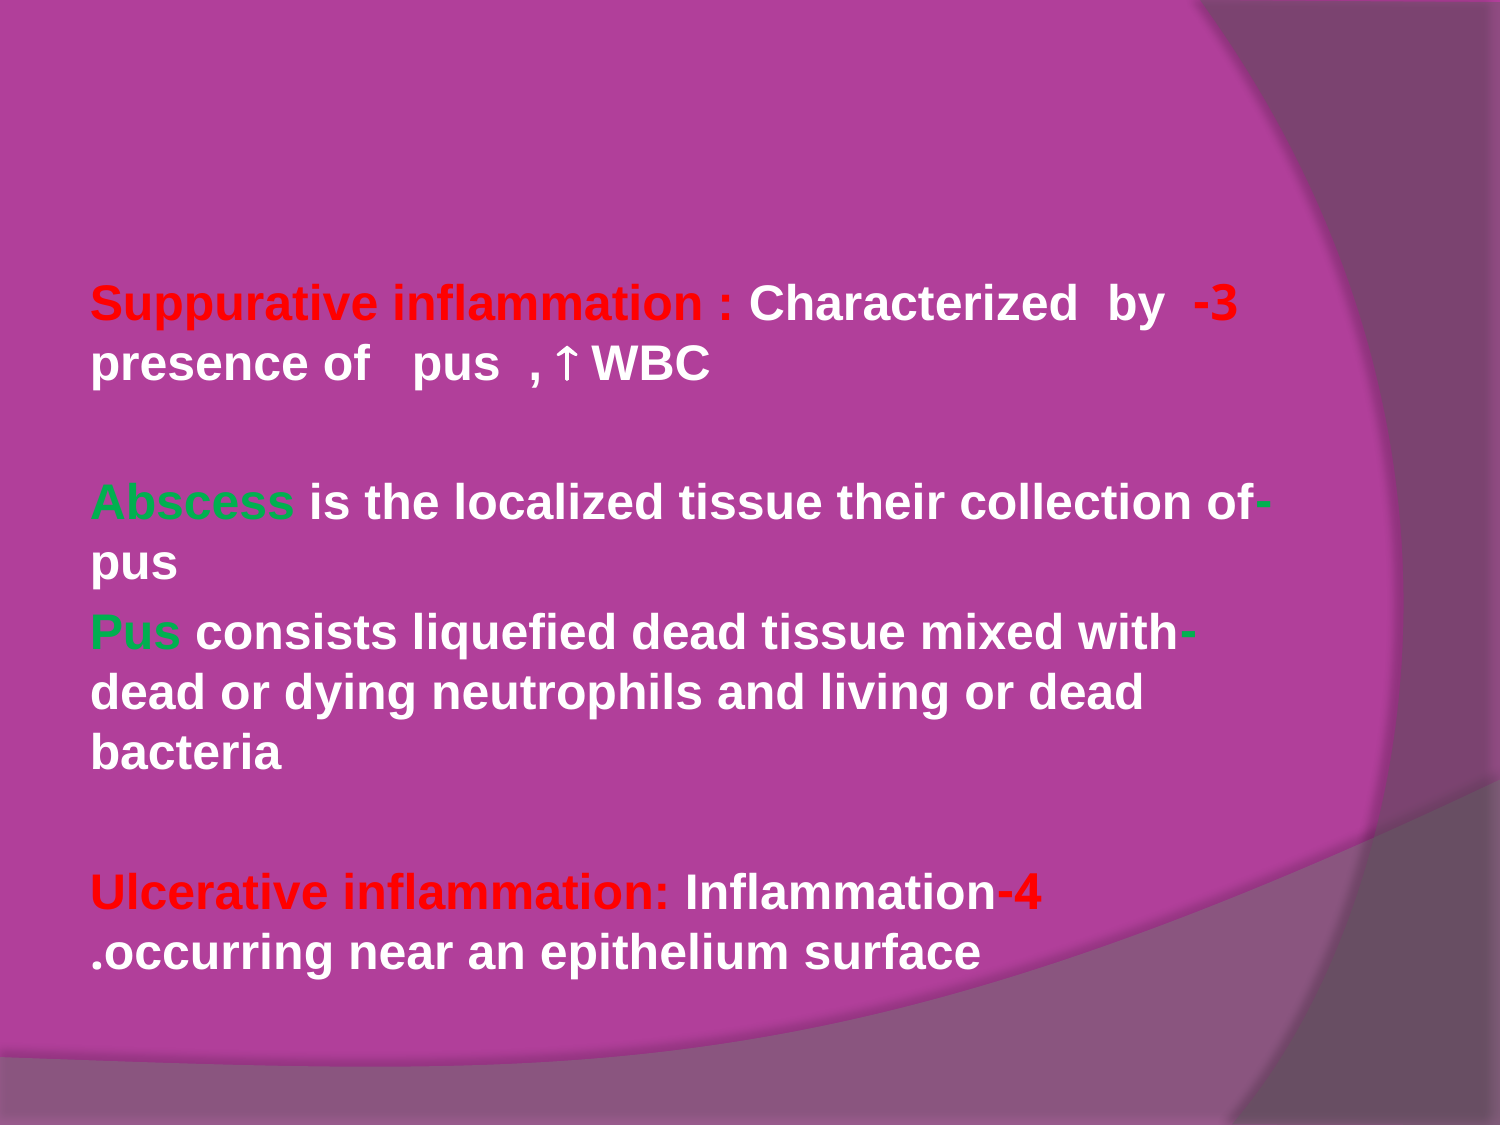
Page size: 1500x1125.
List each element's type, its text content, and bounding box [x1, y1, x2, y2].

list 3- Suppurative inflammation : Characterized by presence of pus ,  WBC -Abscess is the localized tissue their collection of pus -Pus consists liquefied dead tissue mixed with dead or dying neutrophils and living or dead bacteria 4-Ulcerative inflammation: Inflammation occurring near an epithelium surface. [75, 262, 1300, 1005]
